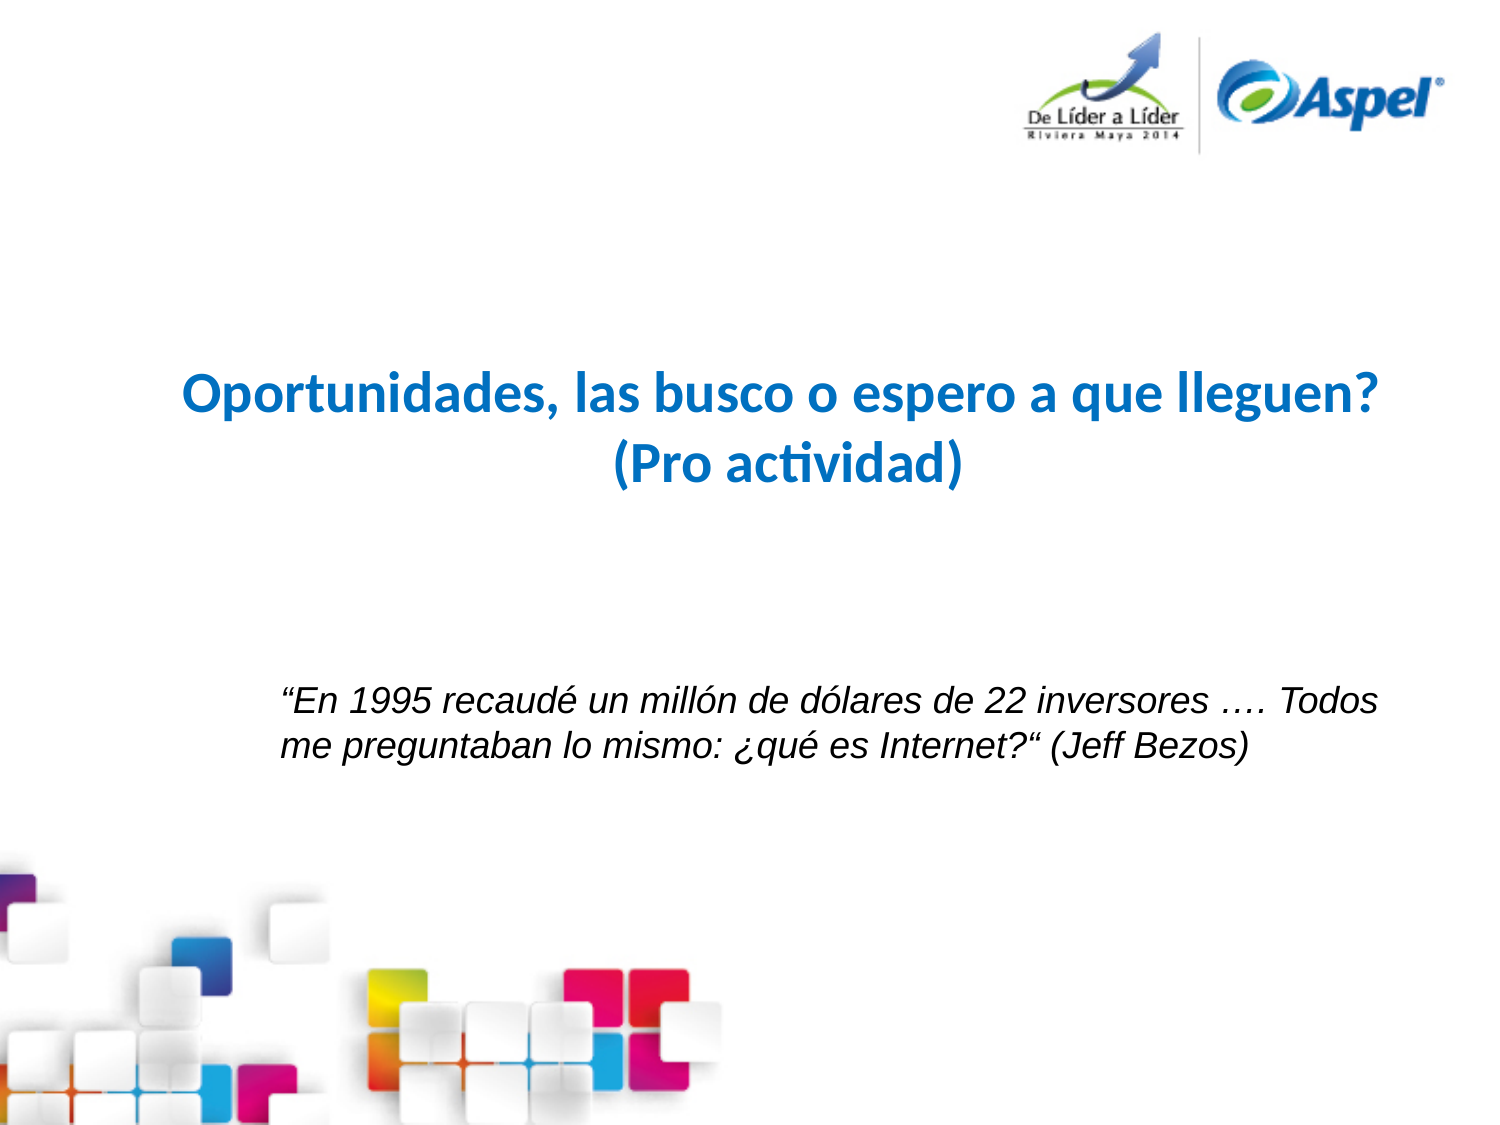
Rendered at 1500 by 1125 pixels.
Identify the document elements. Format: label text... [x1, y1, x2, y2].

text_box “En 1995 recaudé un millón de dólares de 22 inversores …. Todos me preguntaban lo mismo: ¿qué es Internet?“ (Jeff Bezos) [265, 669, 1430, 774]
picture [0, 0, 1500, 1125]
text_box Oportunidades, las busco o espero a que lleguen? (Pro actividad) [147, 346, 1430, 502]
